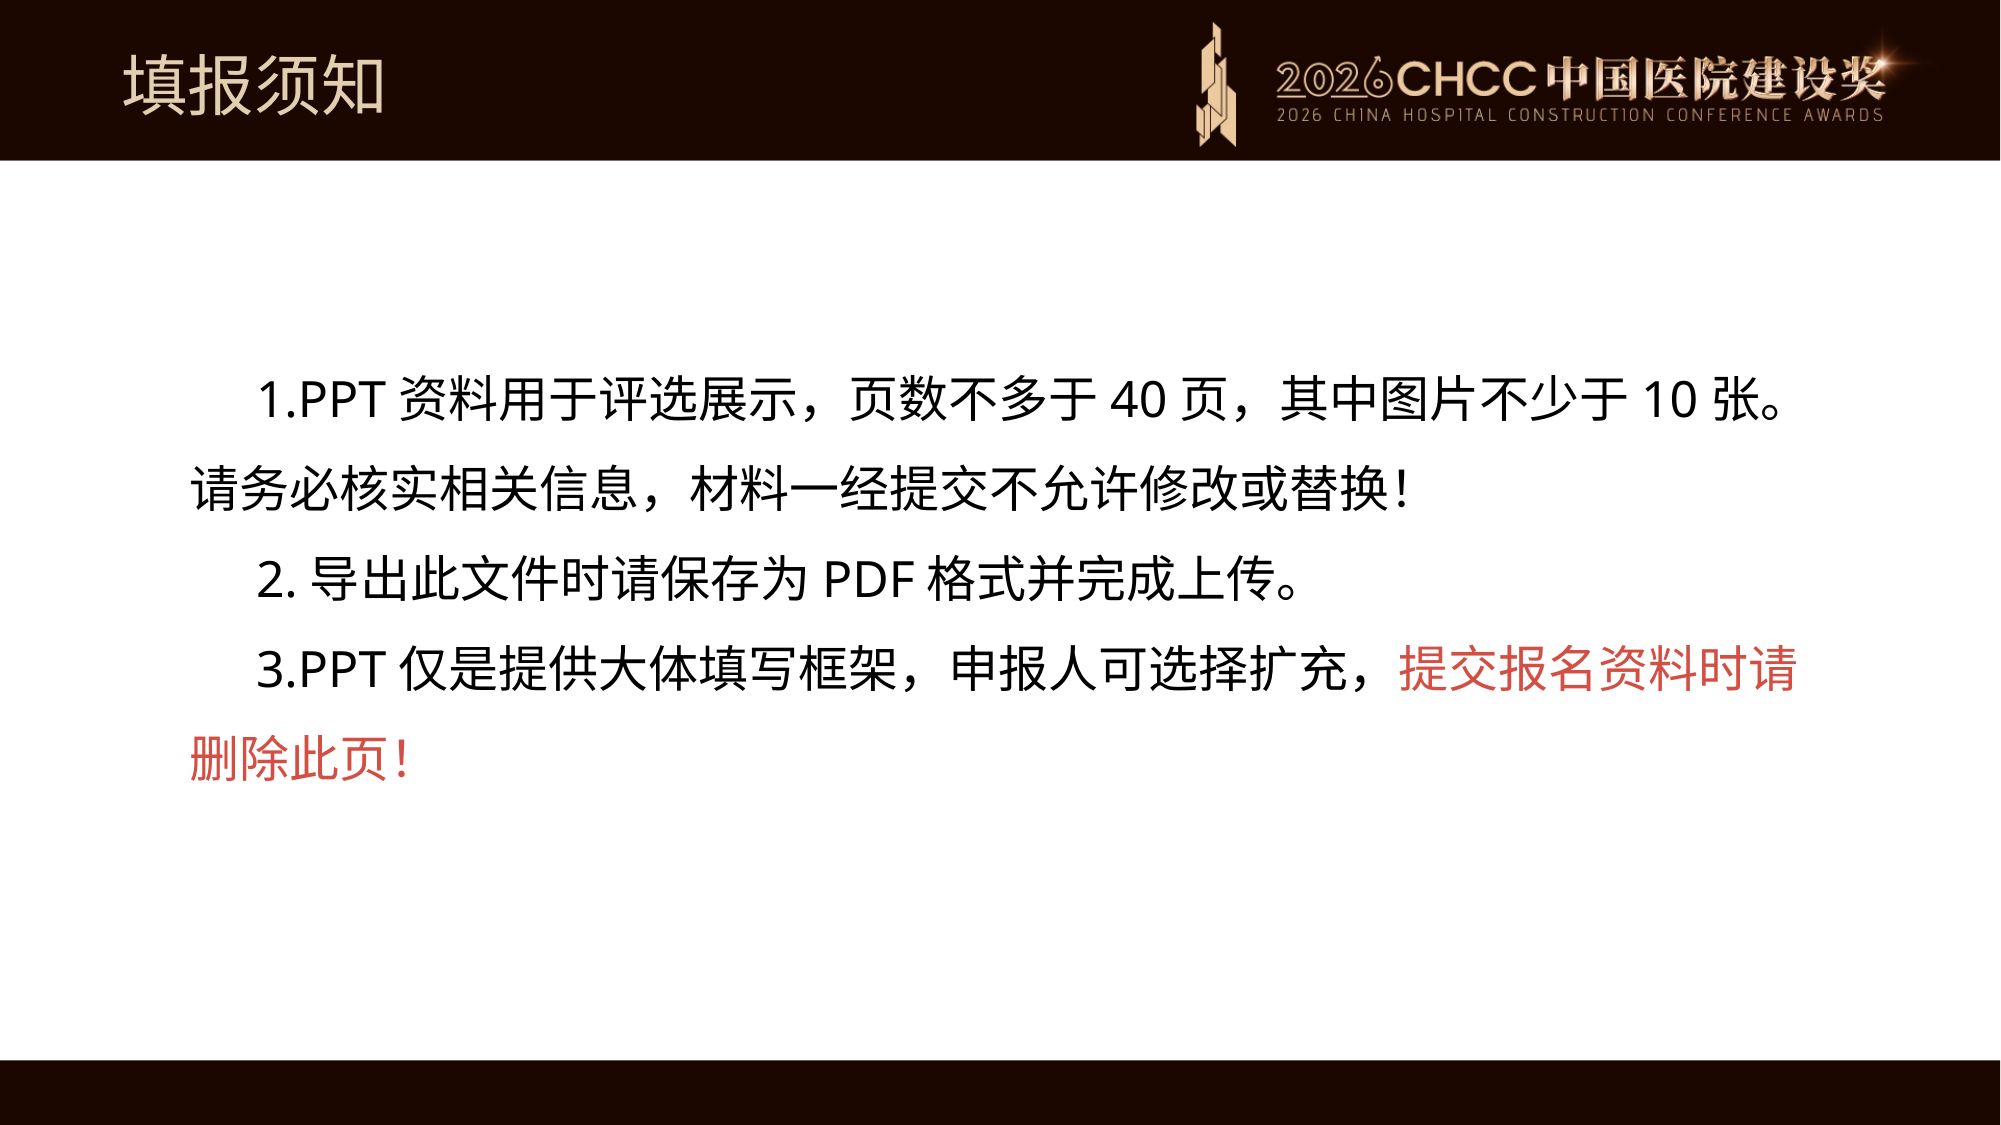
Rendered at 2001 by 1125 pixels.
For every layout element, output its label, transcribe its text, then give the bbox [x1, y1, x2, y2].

text_box 1.PPT资料用于评选展示，页数不多于40页，其中图片不少于10张。请务必核实相关信息，材料一经提交不允许修改或替换！ 2.导出此文件时请保存为PDF格式并完成上传。 3.PPT仅是提供大体填写框架，申报人可选择扩充，提交报名资料时请删除此页！ [174, 321, 1826, 804]
picture [0, 0, 2001, 1125]
text_box 填报须知 [106, 36, 563, 132]
